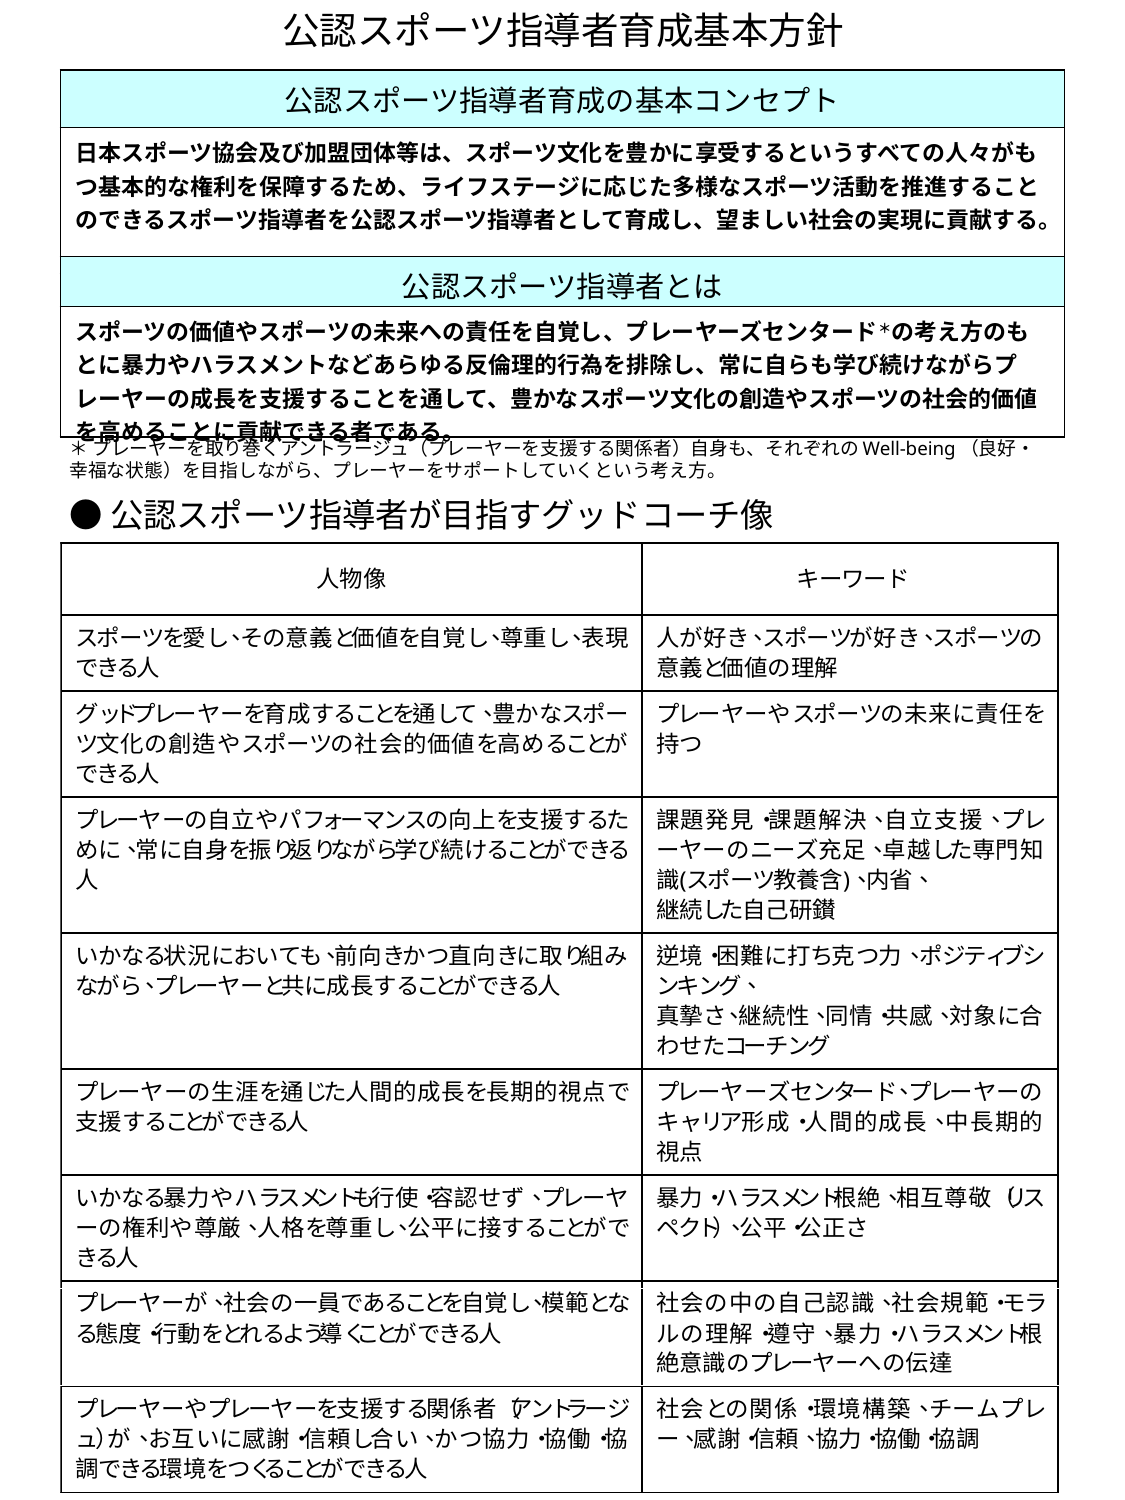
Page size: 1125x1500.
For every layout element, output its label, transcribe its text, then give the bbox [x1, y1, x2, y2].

table_cell 日本スポーツ協会及び加盟団体等は、スポーツ文化を豊かに享受するというすべての人々がもつ基本的な権利を保障するため、ライフステージに応じた多様なスポーツ活動を推進することのできるスポーツ指導者を公認スポーツ指導者として育成し、望ましい社会の実現に貢献する。 [61, 128, 1064, 256]
table_cell スポーツの価値やスポーツの未来への責任を自覚し、プレーヤーズセンタード＊の考え方のもとに暴力やハラスメントなどあらゆる反倫理的行為を排除し、常に自らも学び続けながらプレーヤーの成長を支援することを通して、豊かなスポーツ文化の創造やスポーツの社会的価値を高めることに貢献できる者である。 [61, 307, 1064, 428]
picture [60, 541, 1071, 1500]
text_box ●公認スポーツ指導者が目指すグッドコーチ像 [54, 489, 976, 542]
text_box 公認スポーツ指導者育成基本方針 [125, 0, 1001, 60]
table_header 公認スポーツ指導者とは [61, 257, 1064, 306]
text_box ＊ プレーヤーを取り巻くアントラージュ（プレーヤーを支援する関係者）自身も、それぞれのWell-being（良好・幸福な状態）を目指しながら、プレーヤーをサポートしていくという考え方。 [54, 428, 1065, 489]
table_header 公認スポーツ指導者育成の基本コンセプト [61, 71, 1064, 127]
